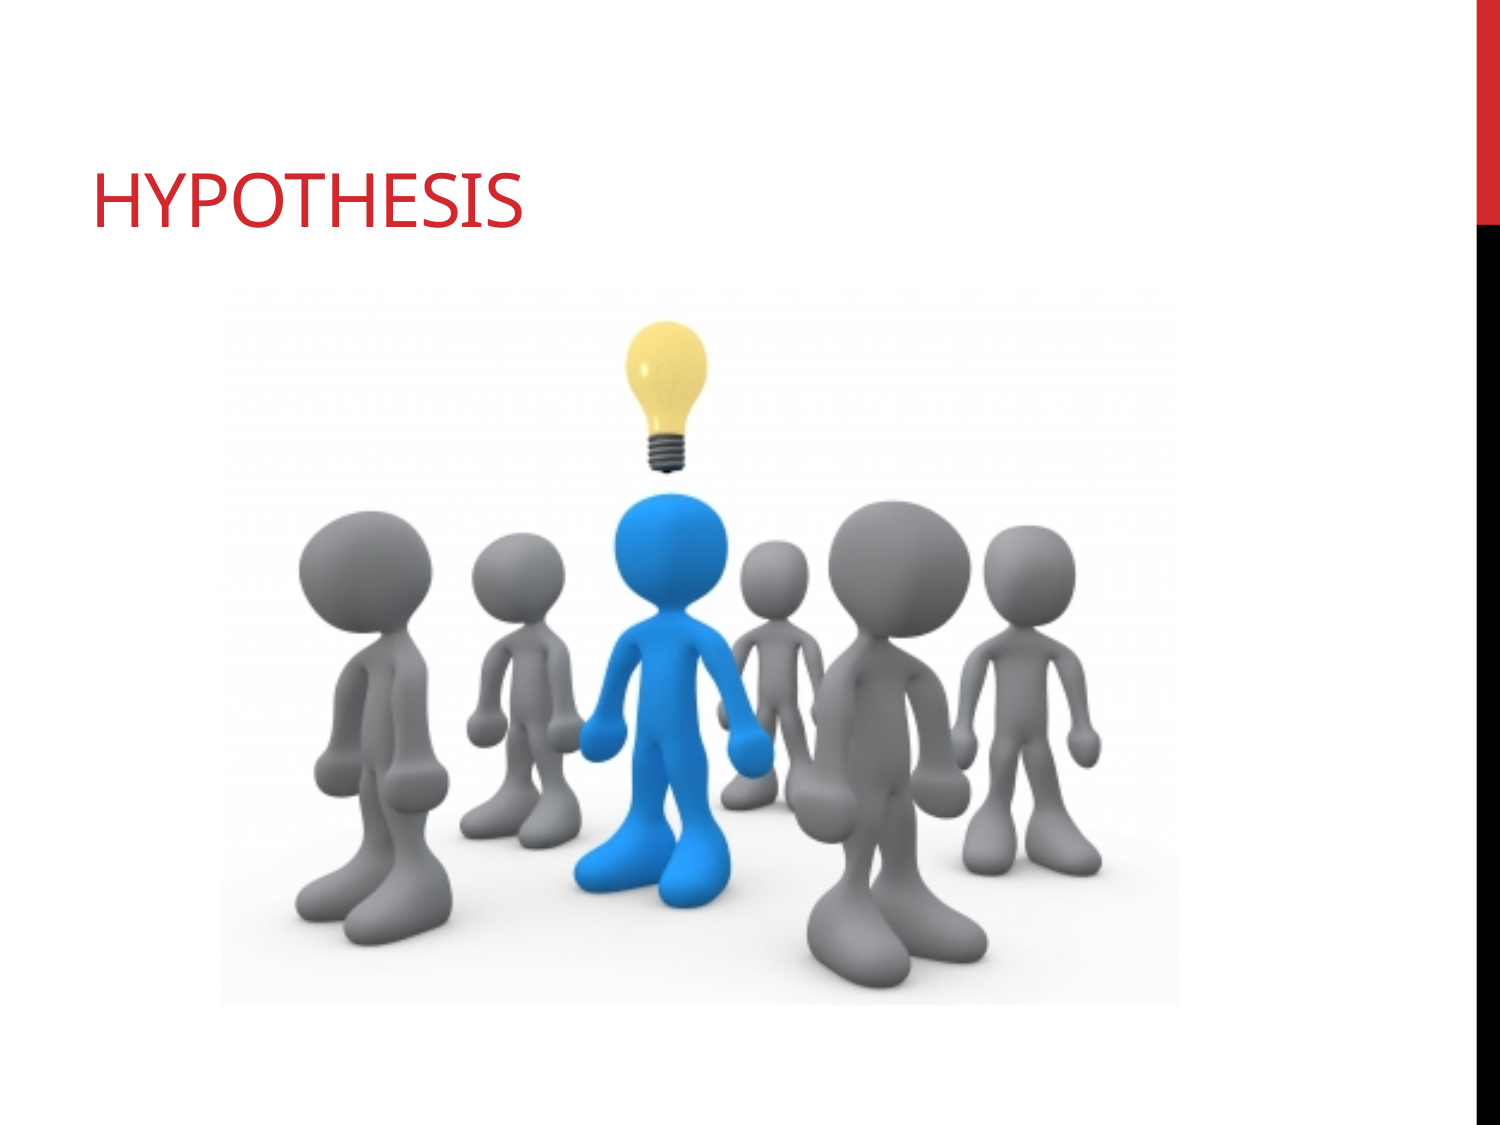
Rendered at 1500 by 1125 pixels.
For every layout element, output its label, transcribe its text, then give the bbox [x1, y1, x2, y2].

title Hypothesis [75, 25, 1025, 250]
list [74, 286, 1326, 1006]
